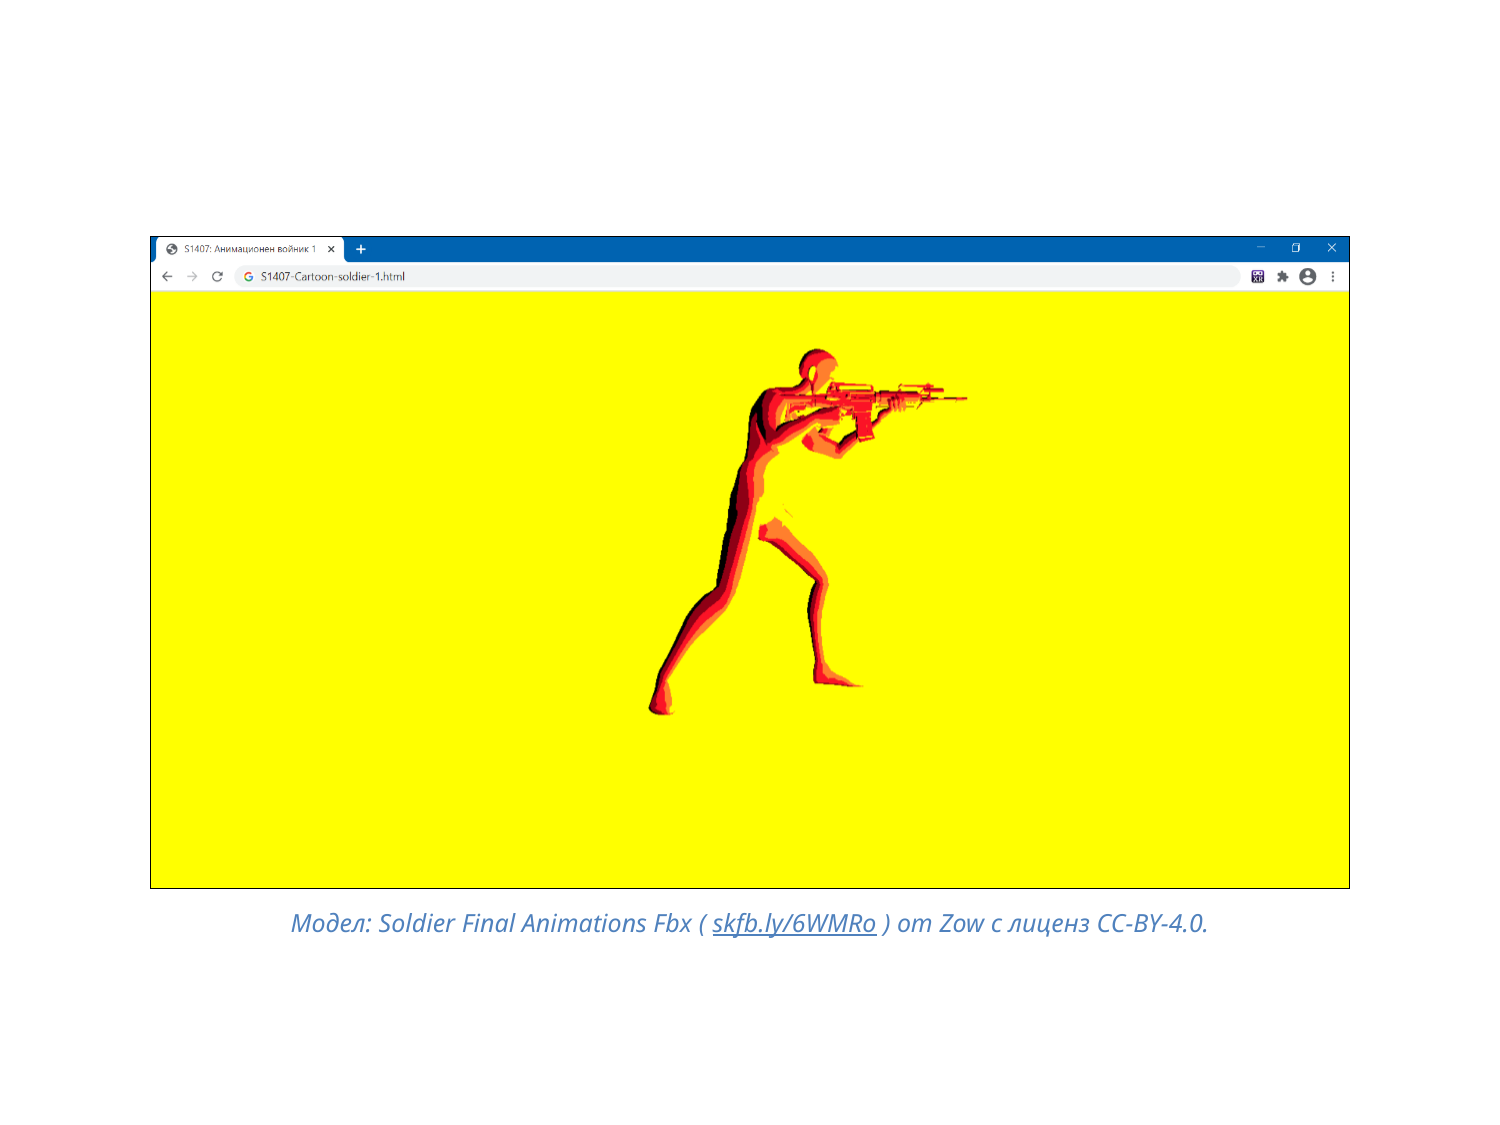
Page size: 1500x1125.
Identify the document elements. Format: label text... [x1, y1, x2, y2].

picture [149, 236, 1351, 889]
text_box Модел: Soldier Final Animations Fbx ( skfb.ly/6WMRo ) от Zow с лиценз CC-BY-4.0. [0, 899, 1500, 949]
